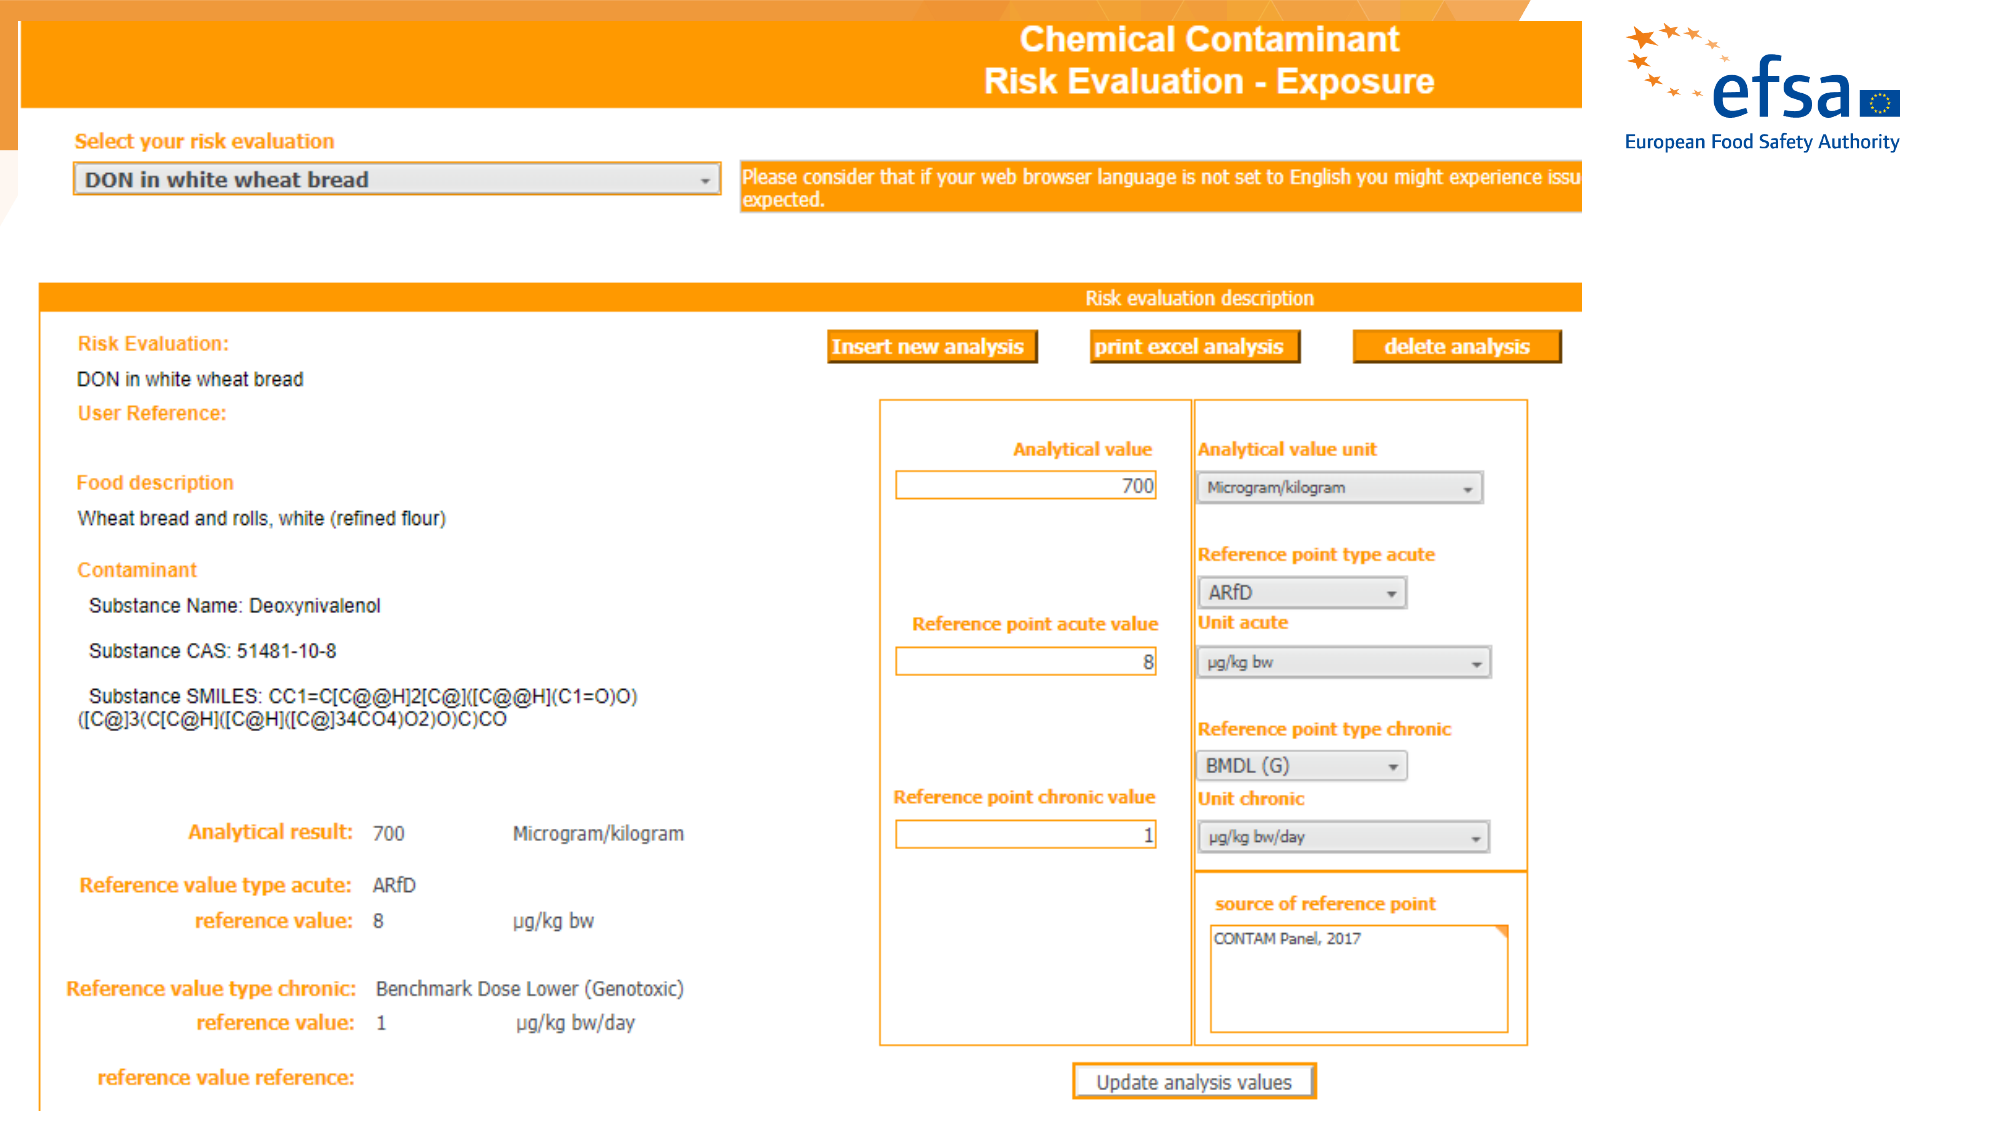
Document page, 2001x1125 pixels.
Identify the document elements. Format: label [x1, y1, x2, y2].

list [18, 21, 1582, 1111]
picture [0, 0, 2000, 1125]
